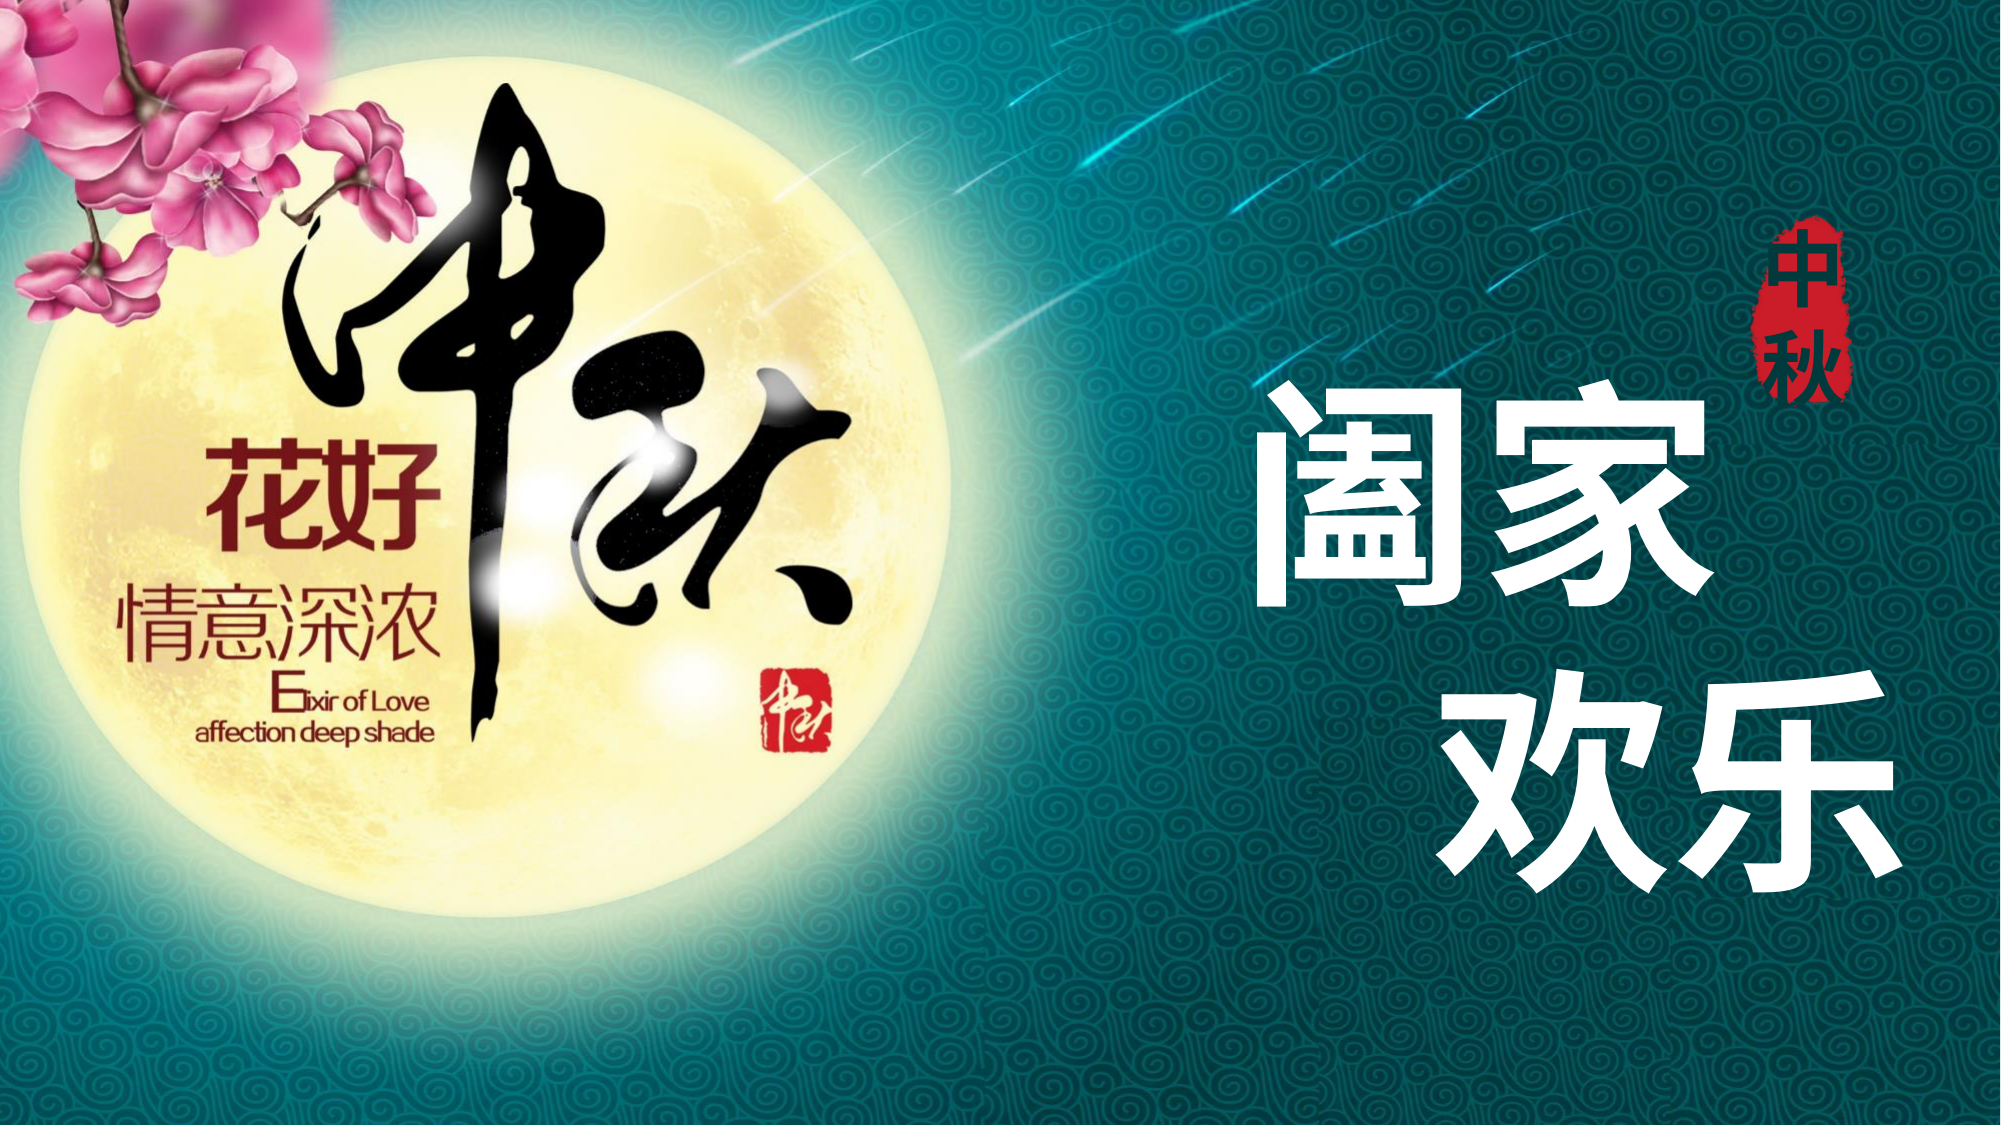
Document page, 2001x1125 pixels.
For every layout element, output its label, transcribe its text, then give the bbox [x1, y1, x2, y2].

text_box 阖家 欢乐 [1034, 337, 1926, 928]
picture [0, 0, 2001, 1125]
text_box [1716, 207, 1885, 427]
